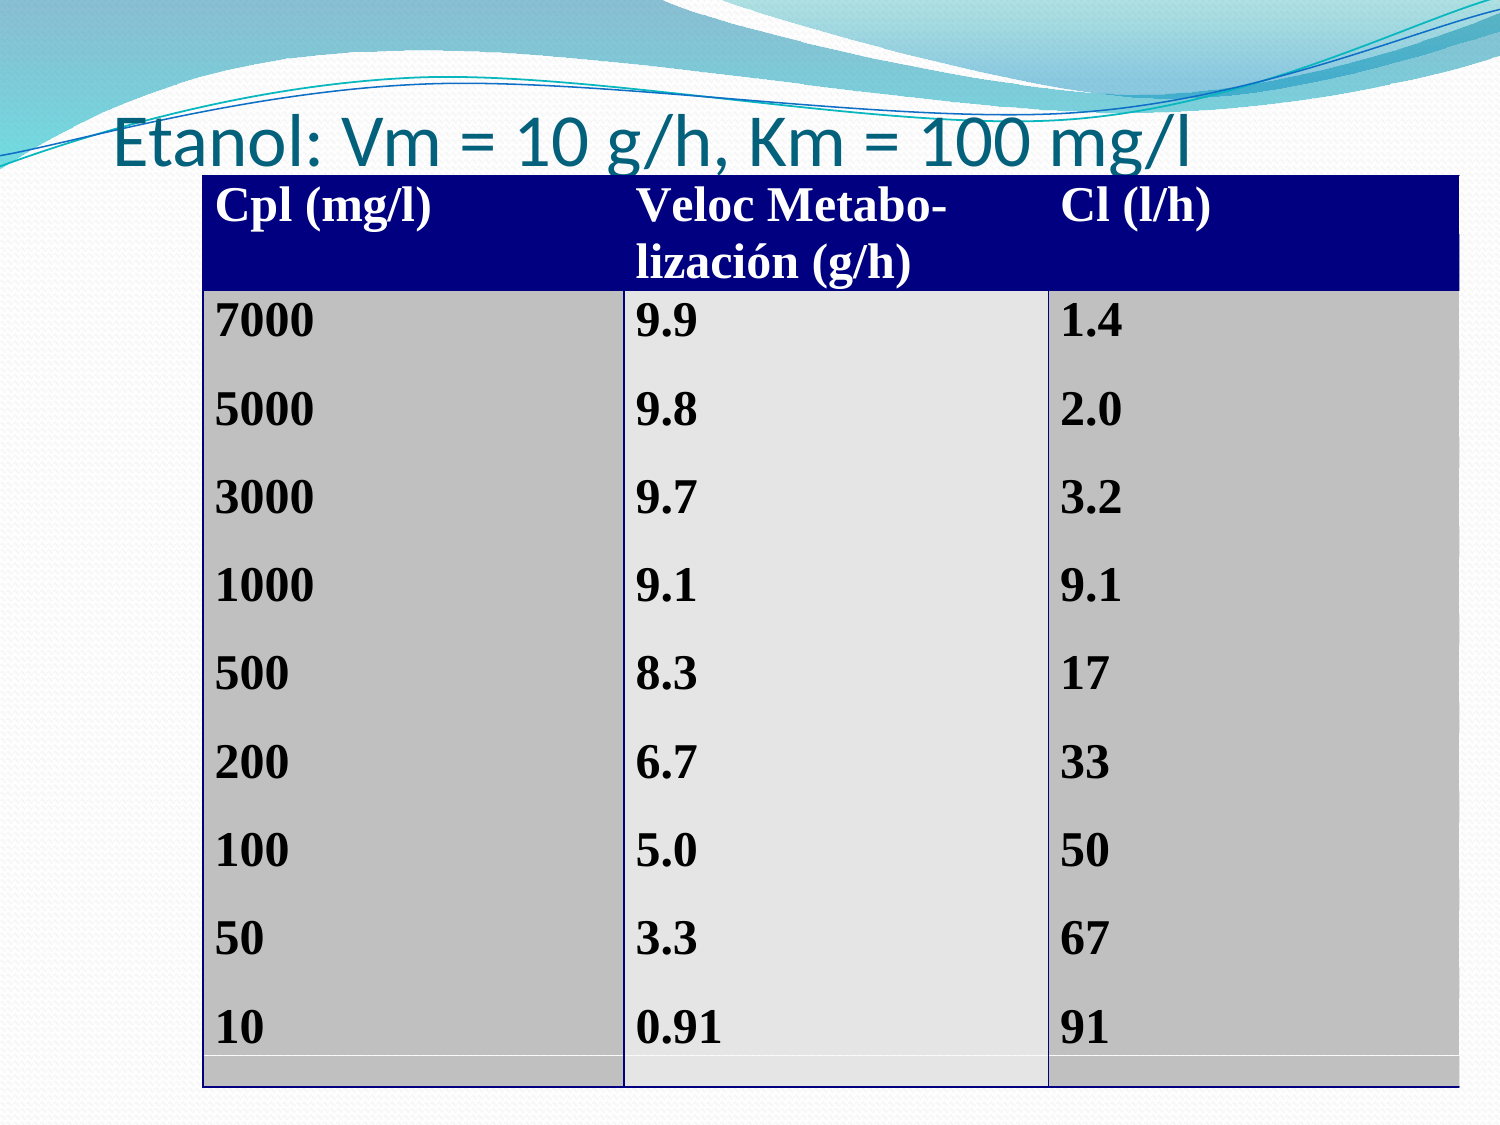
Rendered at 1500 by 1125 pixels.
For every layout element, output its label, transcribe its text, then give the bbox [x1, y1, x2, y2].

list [187, 174, 1460, 1125]
title Etanol: Vm = 10 g/h, Km = 100 mg/l [112, 0, 1388, 188]
